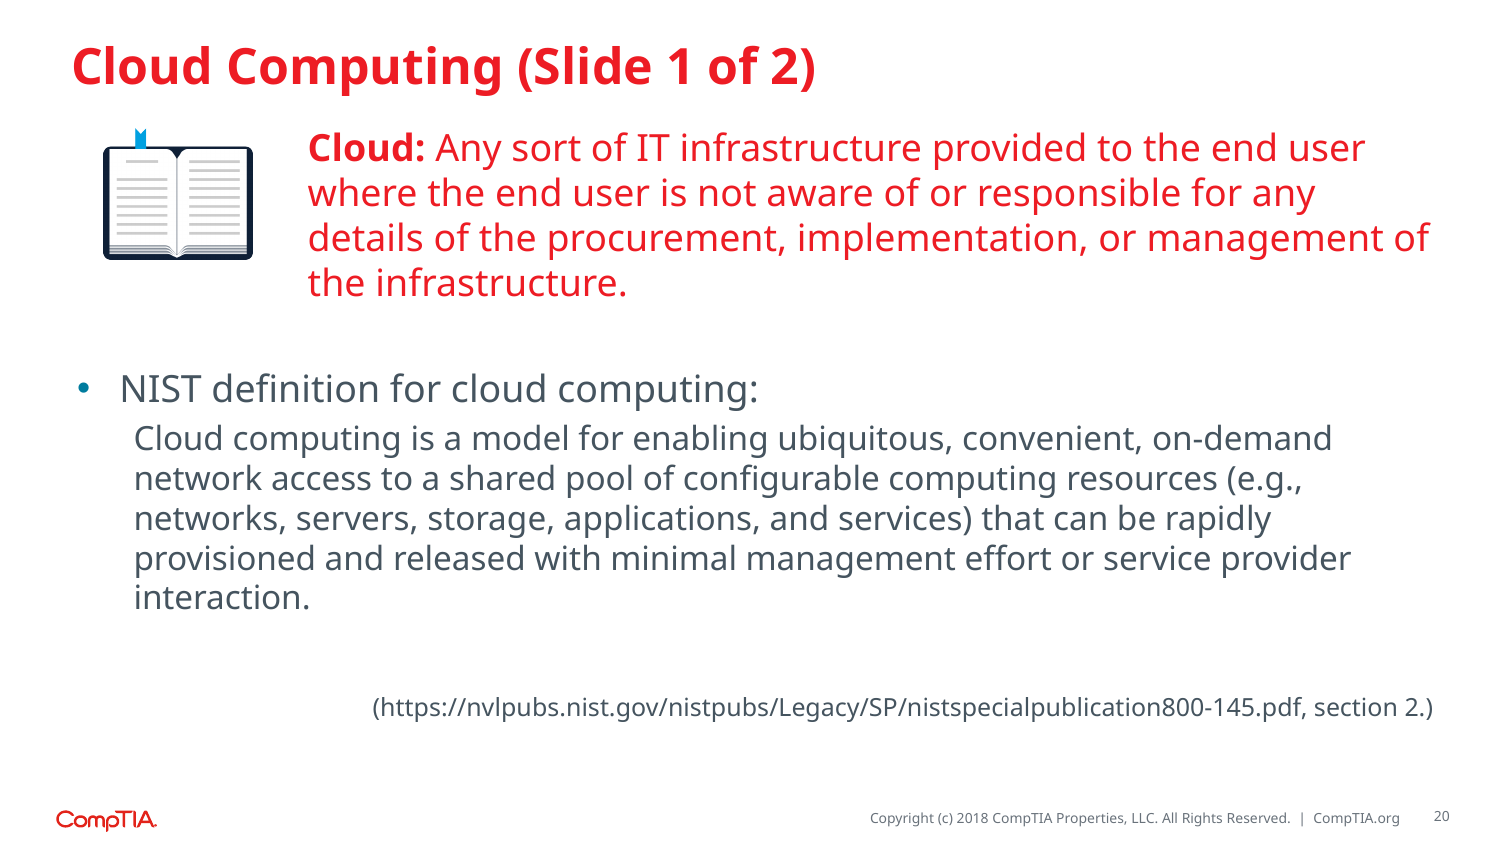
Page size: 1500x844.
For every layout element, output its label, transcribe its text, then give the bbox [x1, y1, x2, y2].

picture [103, 128, 253, 260]
list NIST definition for cloud computing: Cloud computing is a model for enabling ubiquitous, convenient, on-demand network access to a shared pool of configurable computing resources (e.g., networks, servers, storage, applications, and services) that can be rapidly provisioned and released with minimal management effort or service provider interaction. (https://nvlpubs.nist.gov/nistpubs/Legacy/SP/nistspecialpublication800-145.pdf, section 2.) [62, 357, 1450, 679]
list Cloud: Any sort of IT infrastructure provided to the end user where the end user is not aware of or responsible for any details of the procurement, implementation, or management of the infrastructure. [292, 116, 1450, 211]
slide_number 20 [1407, 800, 1450, 835]
title Cloud Computing (Slide 1 of 2) [56, 12, 1444, 117]
